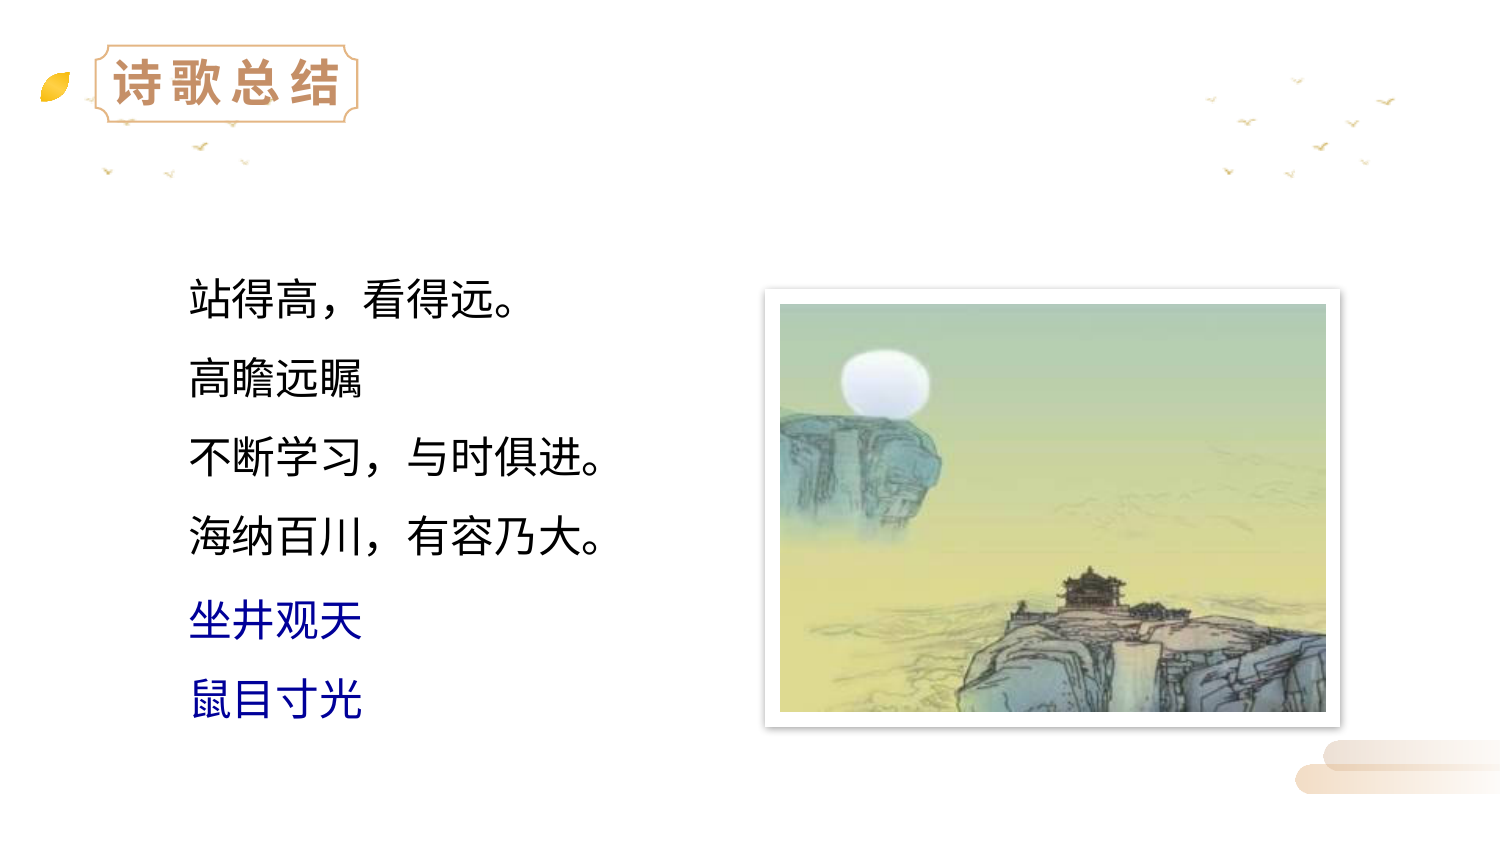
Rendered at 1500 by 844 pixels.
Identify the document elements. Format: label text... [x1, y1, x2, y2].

text_box 坐井观天 鼠目寸光 [176, 561, 497, 730]
text_box 站得高，看得远。 高瞻远瞩 不断学习，与时俱进。 海纳百川，有容乃大。 [176, 240, 798, 567]
text_box 诗歌总结 [112, 51, 341, 112]
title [779, 303, 1326, 713]
